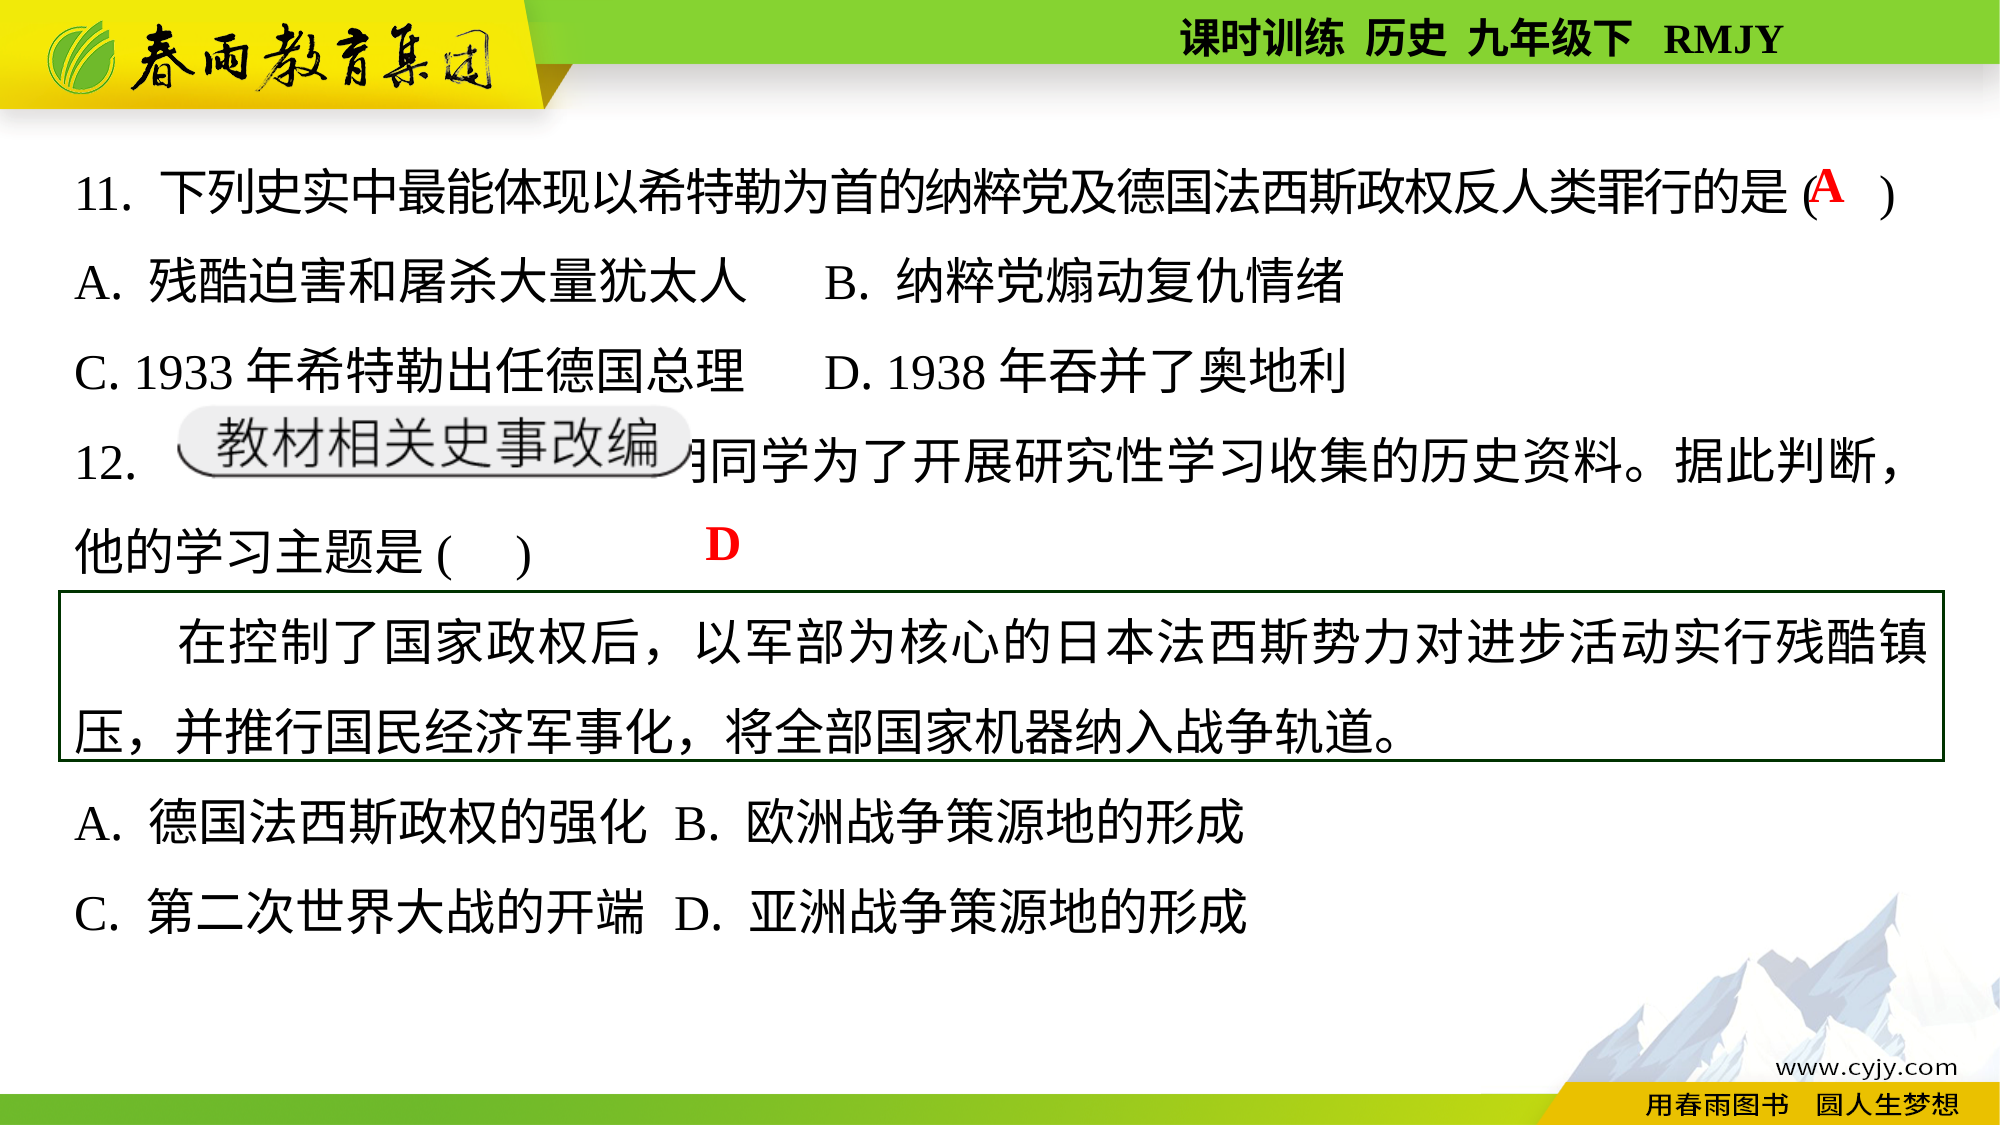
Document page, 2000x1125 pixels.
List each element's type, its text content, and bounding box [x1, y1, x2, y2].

text_box D [690, 503, 757, 579]
list 11. 下列史实中最能体现以希特勒为首的纳粹党及德国法西斯政权反人类罪行的是( ) A. 残酷迫害和屠杀大量犹太人 B. 纳粹党煽动复仇情绪 C. 1933年希特勒出任德国总理 D. 1938年吞并了奥地利 12. 下面是小明同学为了开展研究性学习收集的历史资料。据此判断，他的学习主题是( ) 在控制了国家政权后，以军部为核心的日本法西斯势力对进步活动实行残酷镇压，并推行国民经济军事化，将全部国家机器纳入战争轨道。 A. 德国法西斯政权的强化 B. 欧洲战争策源地的形成 C. 第二次世界大战的开端 D. 亚洲战争策源地的形成 [59, 122, 1944, 591]
list 11. 下列史实中最能体现以希特勒为首的纳粹党及德国法西斯政权反人类罪行的是( ) A. 残酷迫害和屠杀大量犹太人 B. 纳粹党煽动复仇情绪 C. 1933年希特勒出任德国总理 D. 1938年吞并了奥地利 12. 下面是小明同学为了开展研究性学习收集的历史资料。据此判断，他的学习主题是( ) 在控制了国家政权后，以军部为核心的日本法西斯势力对进步活动实行残酷镇压，并推行国民经济军事化，将全部国家机器纳入战争轨道。 A. 德国法西斯政权的强化 B. 欧洲战争策源地的形成 C. 第二次世界大战的开端 D. 亚洲战争策源地的形成 [59, 761, 1944, 956]
text_box A [1793, 144, 1860, 220]
picture [0, 0, 2000, 1125]
text_box [59, 591, 1944, 761]
